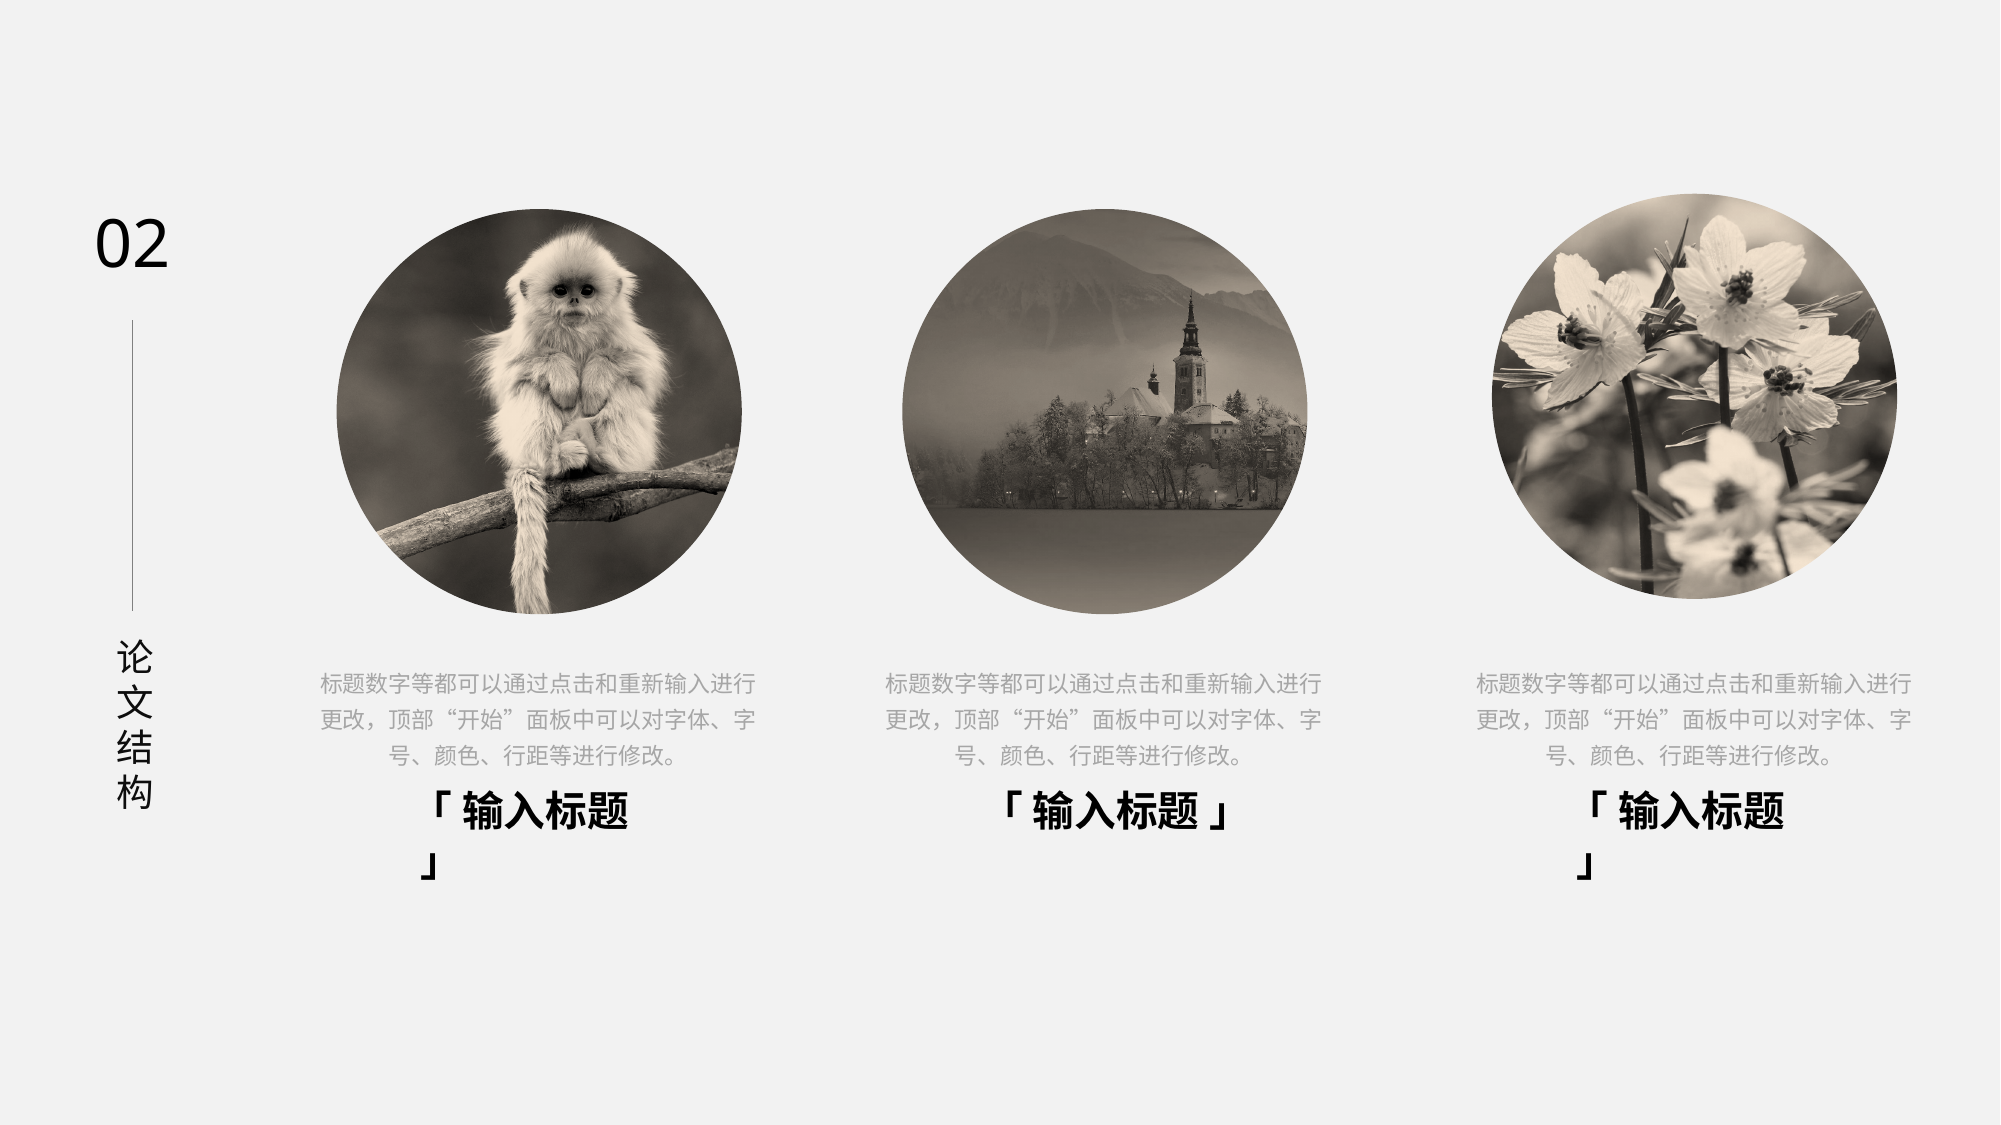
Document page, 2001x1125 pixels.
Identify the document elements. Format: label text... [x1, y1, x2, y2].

picture [902, 209, 1308, 615]
text_box 02 [79, 193, 186, 289]
text_box 「 输入标题 」 [1552, 776, 1837, 892]
picture [336, 209, 742, 615]
text_box 标题数字等都可以通过点击和重新输入进行更改，顶部“开始”面板中可以对字体、字号、颜色、行距等进行修改。 [859, 654, 1349, 777]
picture [1491, 193, 1898, 599]
text_box 标题数字等都可以通过点击和重新输入进行更改，顶部“开始”面板中可以对字体、字号、颜色、行距等进行修改。 [294, 654, 783, 777]
text_box 论文结构 [101, 626, 164, 822]
text_box 「 输入标题 」 [396, 776, 681, 892]
text_box 标题数字等都可以通过点击和重新输入进行更改，顶部“开始”面板中可以对字体、字号、颜色、行距等进行修改。 [1450, 654, 1939, 777]
text_box 「 输入标题 」 [961, 776, 1271, 842]
